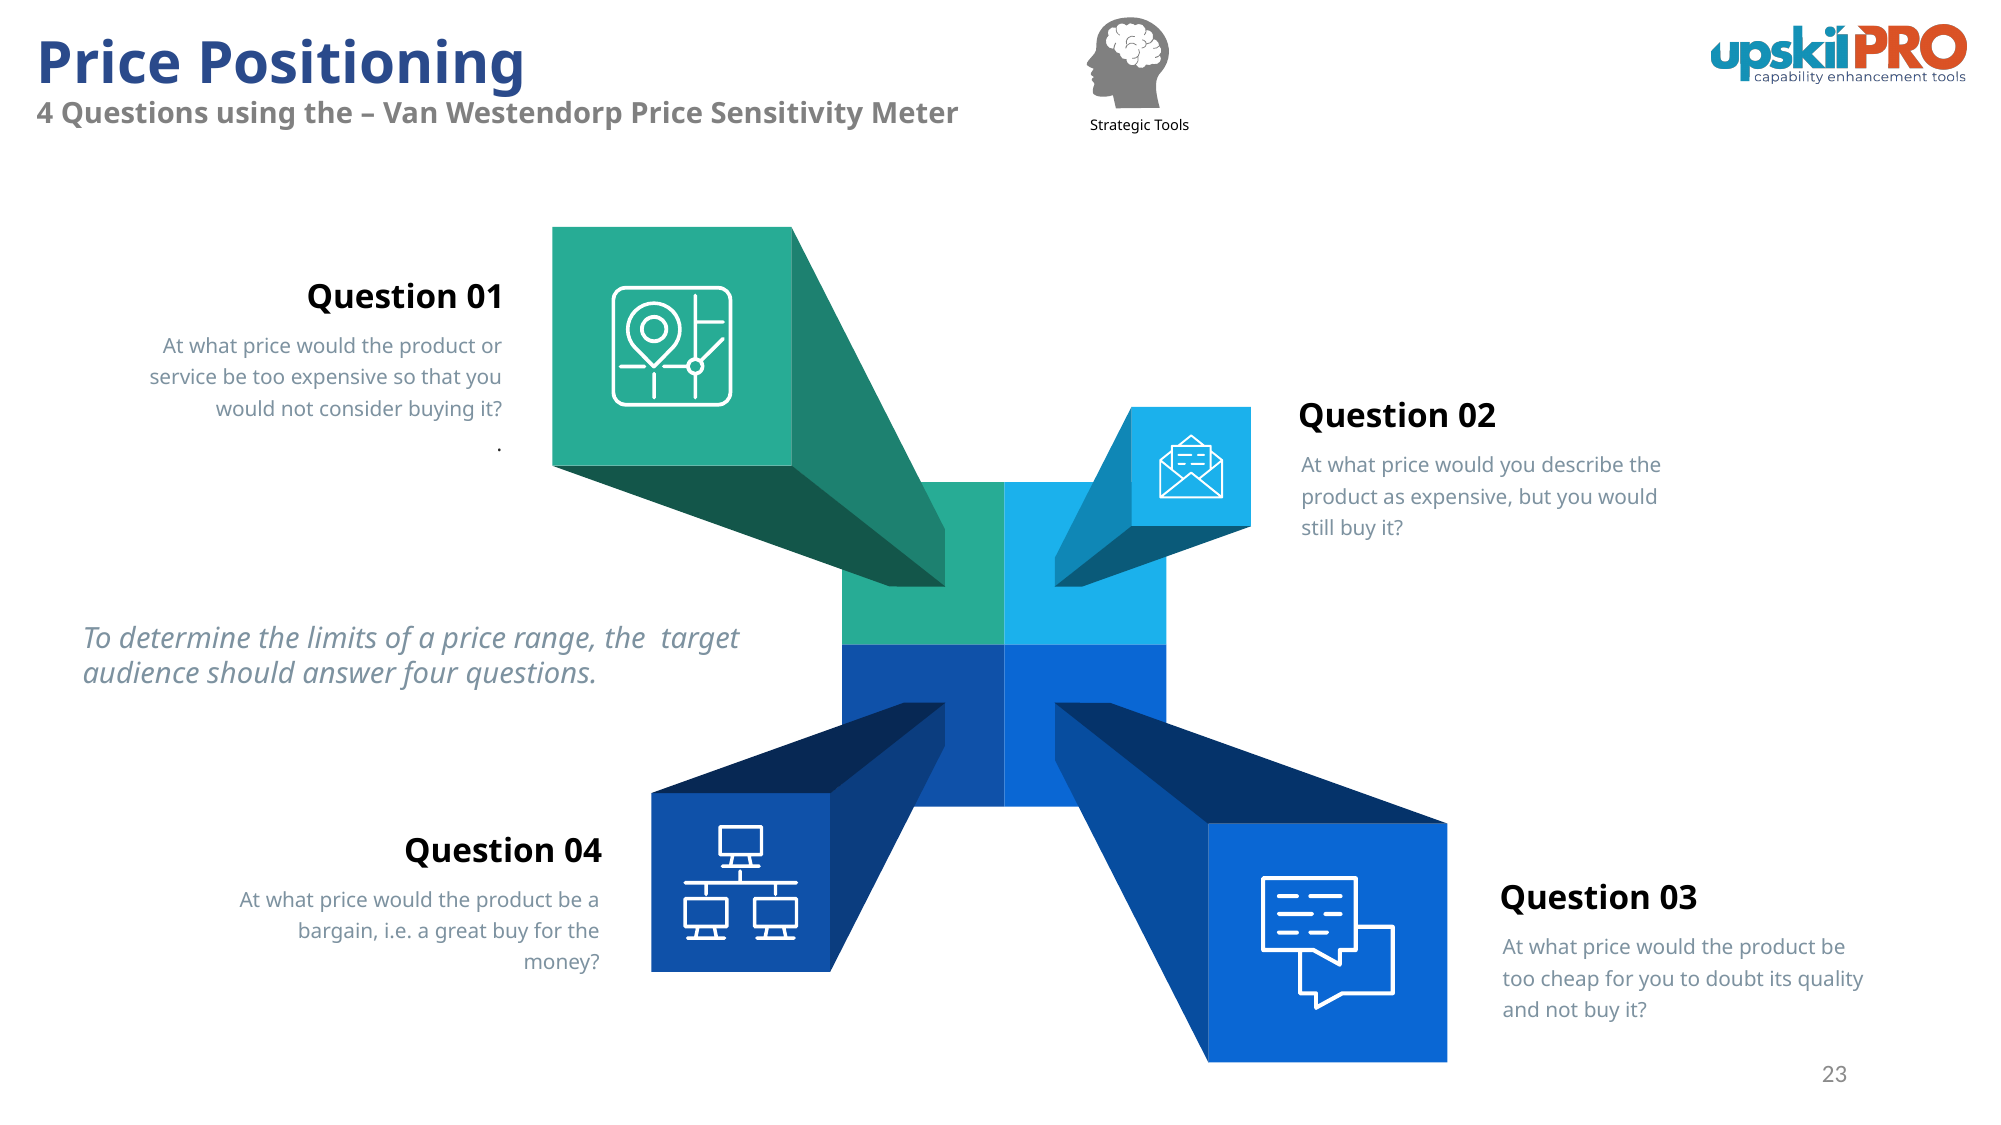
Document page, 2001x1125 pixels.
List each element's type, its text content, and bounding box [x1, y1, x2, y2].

text_box Question 03 [1484, 869, 1713, 924]
text_box At what price would the product be a bargain, i.e. a great buy for the money? [227, 876, 607, 978]
text_box Question 01 [291, 267, 520, 323]
text_box At what price would you describe the product as expensive, but you would still buy it? [1293, 442, 1674, 575]
picture [1711, 24, 1967, 85]
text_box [842, 482, 1167, 807]
text_box To determine the limits of a price range, the target audience should answer four questions. [67, 611, 842, 697]
slide_number 23 [1412, 1042, 1863, 1103]
text_box At what price would the product or service be too expensive so that you would not consider buying it? . [129, 322, 510, 460]
text_box Question 02 [1283, 387, 1512, 442]
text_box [552, 226, 946, 587]
text_box Price Positioning 4 Questions using the – Van Westendorp Price Sensitivity Meter [21, 17, 1601, 208]
text_box Question 04 [389, 821, 618, 877]
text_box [1054, 17, 1230, 142]
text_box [651, 702, 946, 972]
text_box At what price would the product be too cheap for you to doubt its quality and not buy it? [1495, 923, 1875, 1057]
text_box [1054, 406, 1251, 587]
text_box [1054, 702, 1448, 1063]
